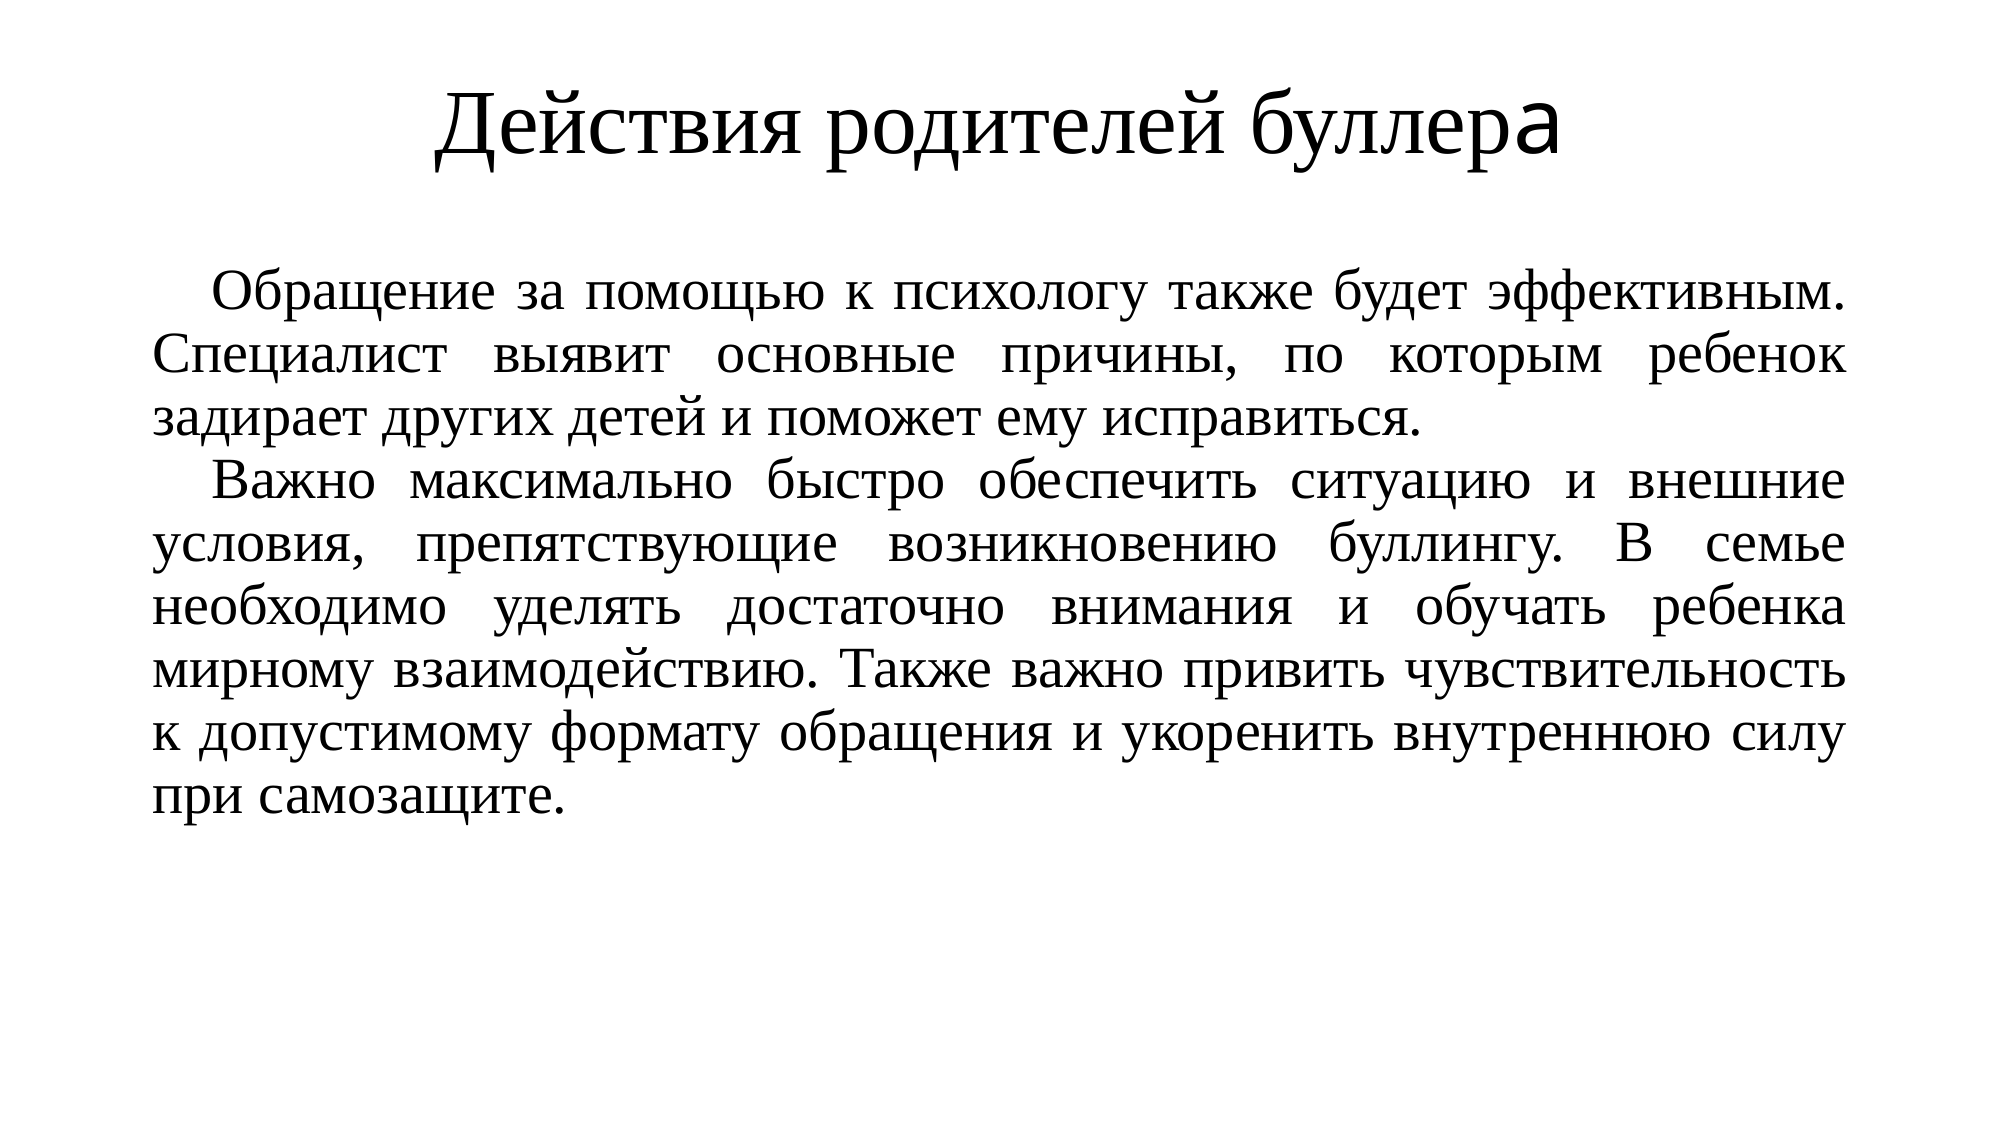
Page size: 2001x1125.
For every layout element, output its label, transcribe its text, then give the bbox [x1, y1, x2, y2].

list Обращение за помощью к психологу также будет эффективным. Специалист выявит основные причины, по которым ребенок задирает других детей и поможет ему исправиться. Важно максимально быстро обеспечить ситуацию и внешние условия, препятствующие возникновению буллингу. В семье необходимо уделять достаточно внимания и обучать ребенка мирному взаимодействию. Также важно привить чувствительность к допустимому формату обращения и укоренить внутреннюю силу при самозащите. [137, 252, 1863, 1014]
title Действия родителей буллера [137, 59, 1863, 189]
